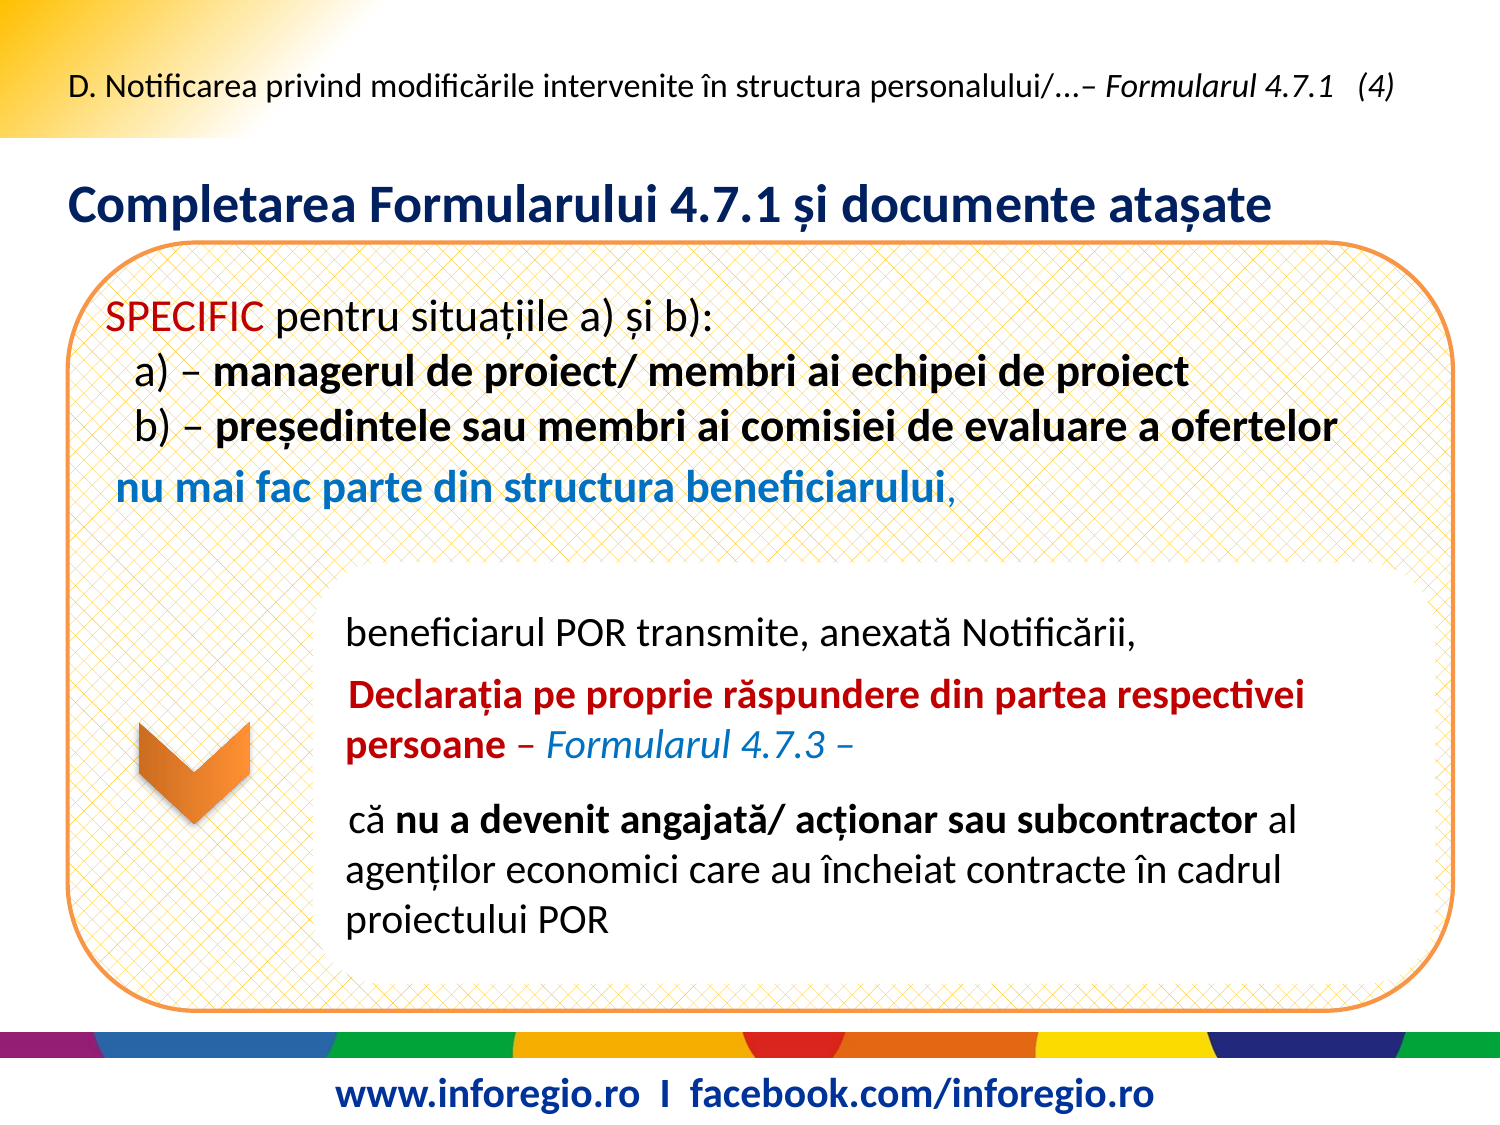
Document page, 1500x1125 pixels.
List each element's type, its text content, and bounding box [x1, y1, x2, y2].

text_box SPECIFIC pentru situațiile a) și b): a) – managerul de proiect/ membri ai echipei de proiect b) – președintele sau membri ai comisiei de evaluare a ofertelor nu mai fac parte din structura beneficiarului, [65, 240, 1456, 1013]
picture [0, 1032, 1500, 1058]
title D. Notificarea privind modificările intervenite în structura personalului/...– Formularul 4.7.1 (4) [53, 7, 1447, 160]
text_box beneficiarul POR transmite, anexată Notificării, Declarația pe proprie răspundere din partea respectivei persoane – Formularul 4.7.3 – că nu a devenit angajată/ acționar sau subcontractor al agenților economici care au încheiat contracte în cadrul proiectului POR [310, 560, 1438, 986]
text_box [138, 722, 250, 824]
list Completarea Formularului 4.7.1 și documente atașate [53, 160, 1451, 1012]
